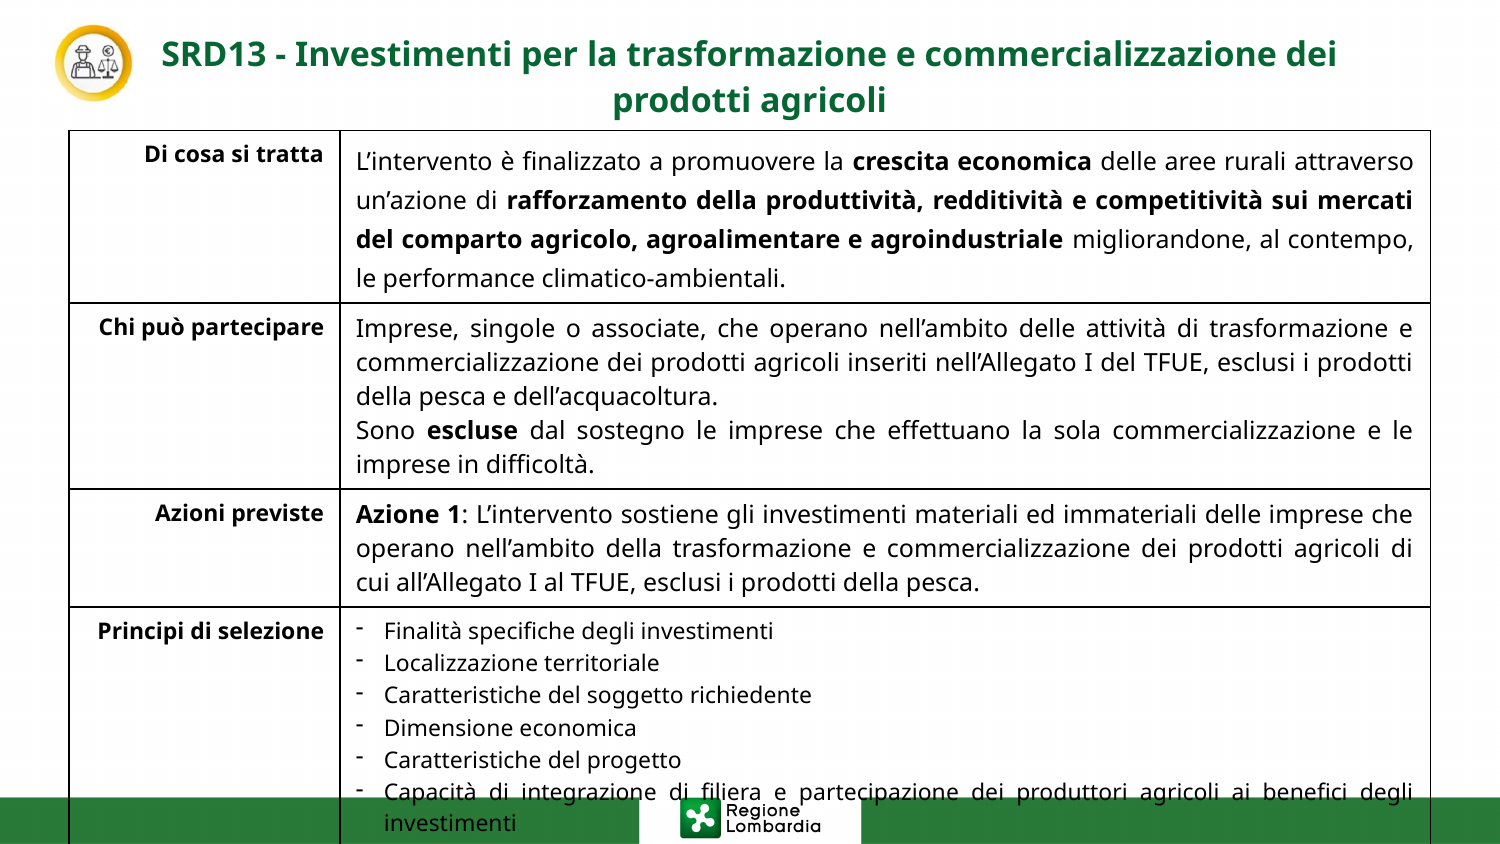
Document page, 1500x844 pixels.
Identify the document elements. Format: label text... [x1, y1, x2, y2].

table_header L’intervento è finalizzato a promuovere la crescita economica delle aree rurali attraverso un’azione di rafforzamento della produttività, redditività e competitività sui mercati del comparto agricolo, agroalimentare e agroindustriale migliorandone, al contempo, le performance climatico-ambientali. [341, 131, 1430, 302]
table_cell Azioni previste [70, 490, 339, 606]
table_cell Imprese, singole o associate, che operano nell’ambito delle attività di trasformazione e commercializzazione dei prodotti agricoli inseriti nell’Allegato I del TFUE, esclusi i prodotti della pesca e dell’acquacoltura. Sono escluse dal sostegno le imprese che effettuano la sola commercializzazione e le imprese in difficoltà. [341, 304, 1430, 488]
table_cell Principi di selezione [70, 608, 339, 844]
table_cell Finalità specifiche degli investimenti Localizzazione territoriale Caratteristiche del soggetto richiedente Dimensione economica Caratteristiche del progetto Capacità di integrazione di filiera e partecipazione dei produttori agricoli ai benefici degli investimenti [341, 608, 1430, 844]
text_box SRD13 - Investimenti per la trasformazione e commercializzazione dei prodotti agricoli [112, 22, 1388, 130]
table_cell Chi può partecipare [70, 304, 339, 488]
table_header Di cosa si tratta [70, 131, 339, 302]
picture [0, 0, 1500, 844]
table_cell Azione 1: L’intervento sostiene gli investimenti materiali ed immateriali delle imprese che operano nell’ambito della trasformazione e commercializzazione dei prodotti agricoli di cui all’Allegato I al TFUE, esclusi i prodotti della pesca. [341, 490, 1430, 606]
